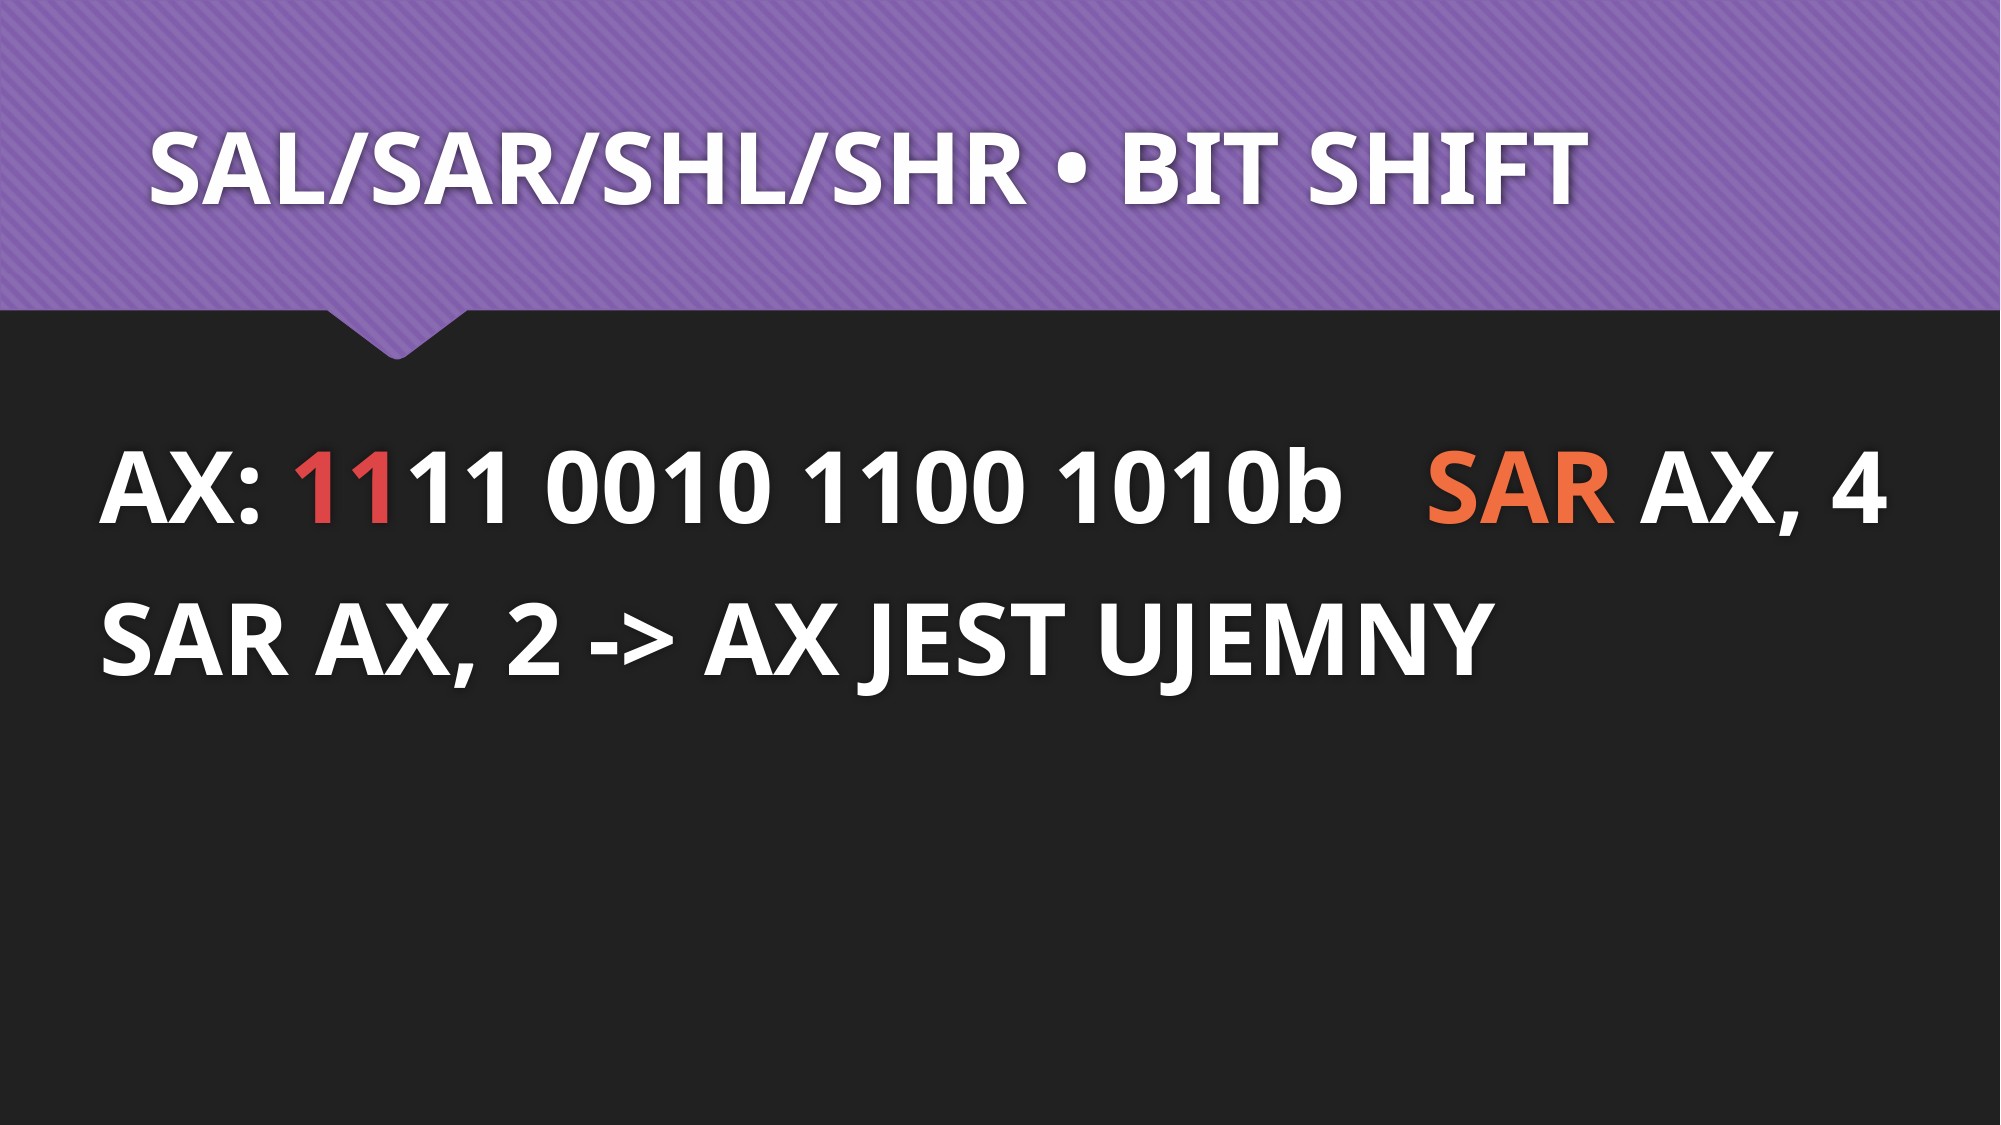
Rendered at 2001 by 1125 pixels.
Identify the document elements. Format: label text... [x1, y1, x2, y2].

title SAL/SAR/SHL/SHR • BIT SHIFT [132, 73, 1868, 233]
list AX: 1111 0010 1100 1010b SAR AX, 4 SAR AX, 2 -> AX JEST UJEMNY [84, 364, 1919, 1060]
